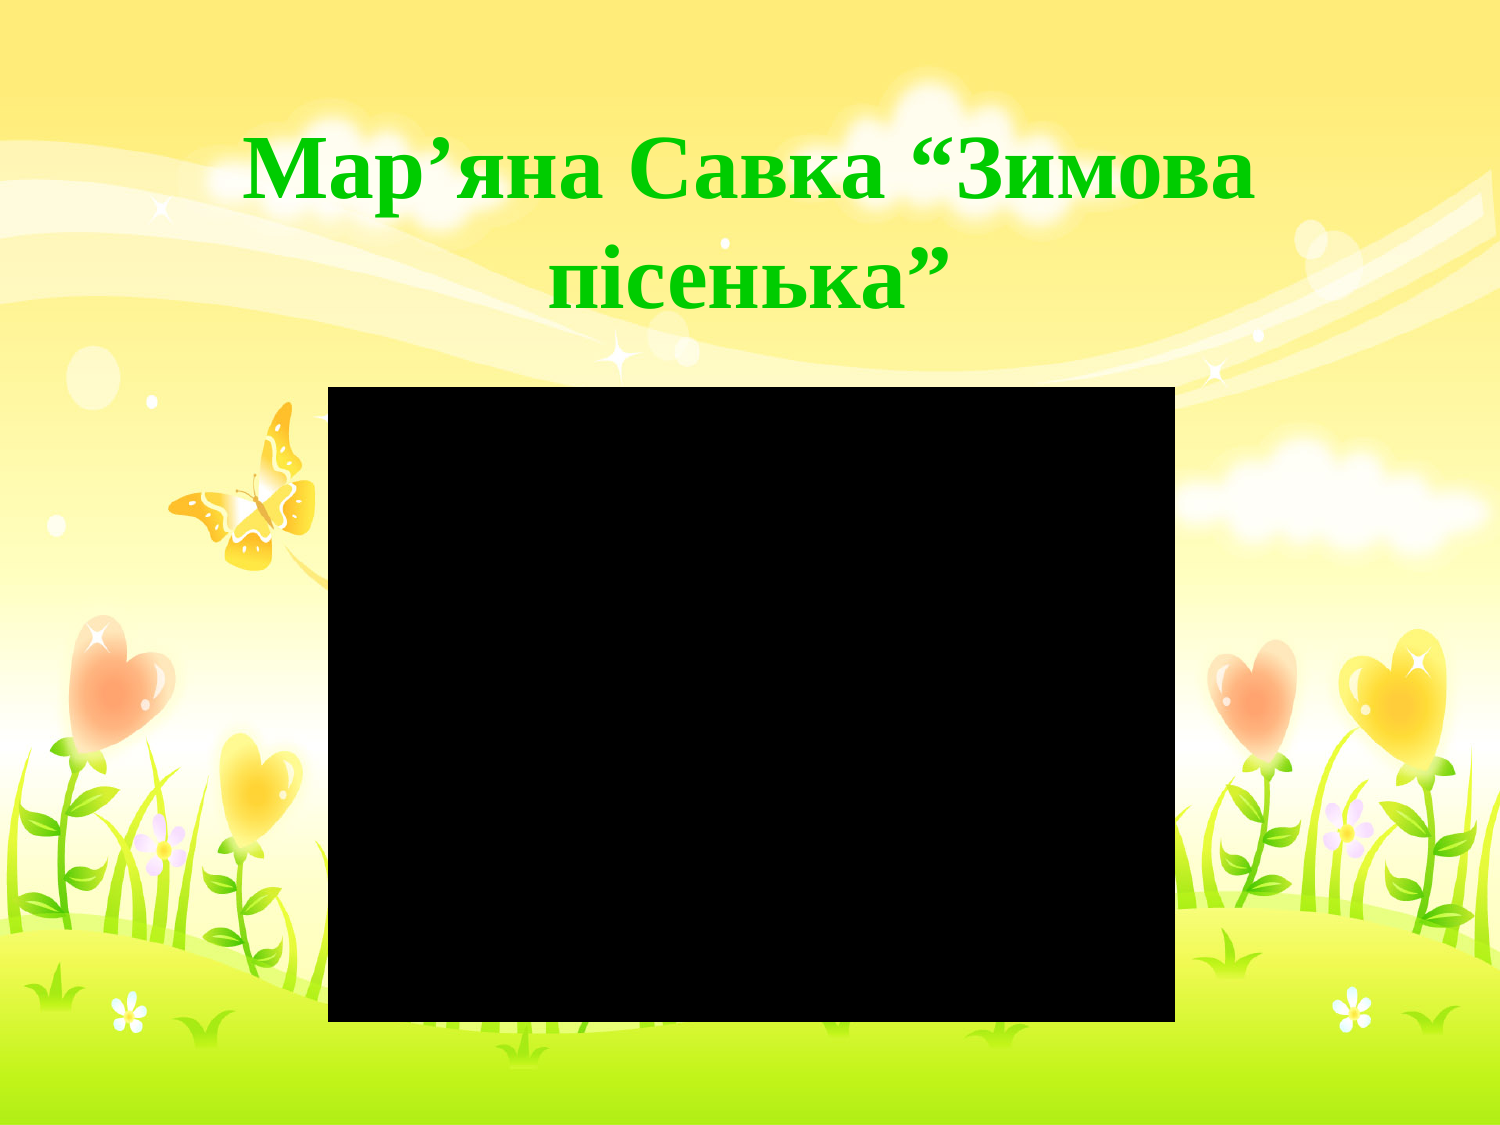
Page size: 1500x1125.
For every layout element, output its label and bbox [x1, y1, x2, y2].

list [327, 386, 1176, 1023]
picture [0, 0, 1500, 1125]
